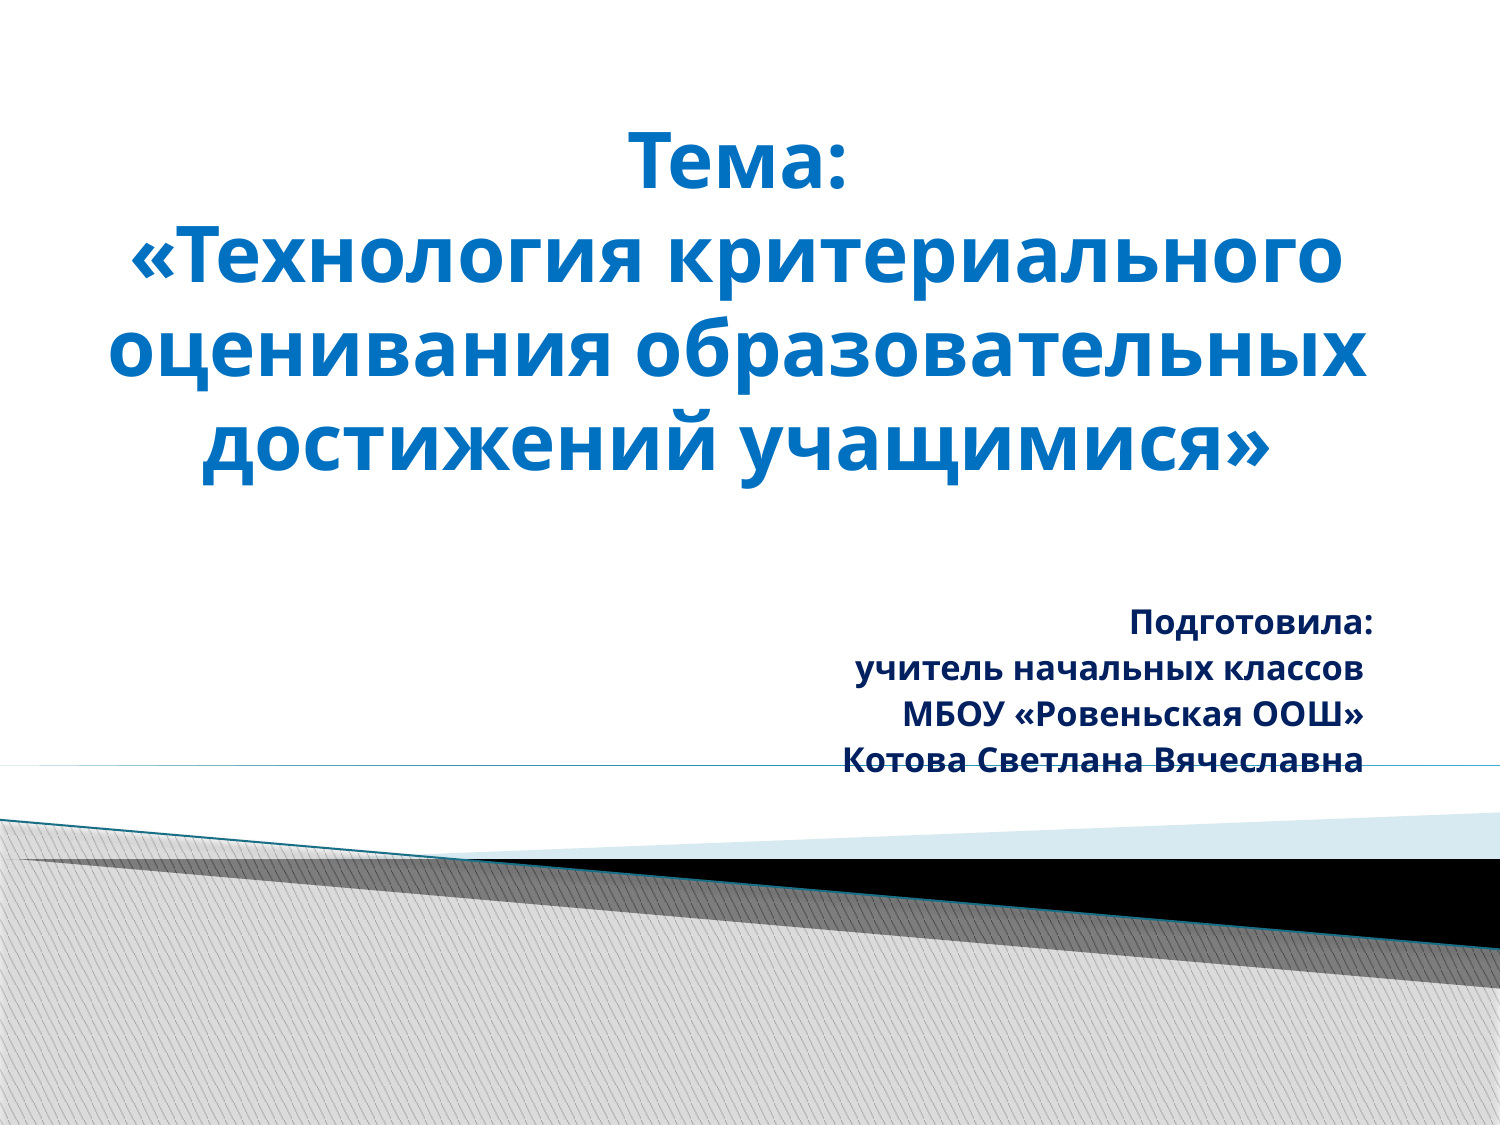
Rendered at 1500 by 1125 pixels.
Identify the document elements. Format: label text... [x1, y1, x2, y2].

picture [5, 859, 1500, 989]
title Тема: «Технология критериального оценивания образовательных достижений учащимися» [88, 54, 1388, 588]
subtitle Подготовила: учитель начальных классов МБОУ «Ровеньская ООШ» Котова Светлана Вячеславна [112, 592, 1388, 790]
